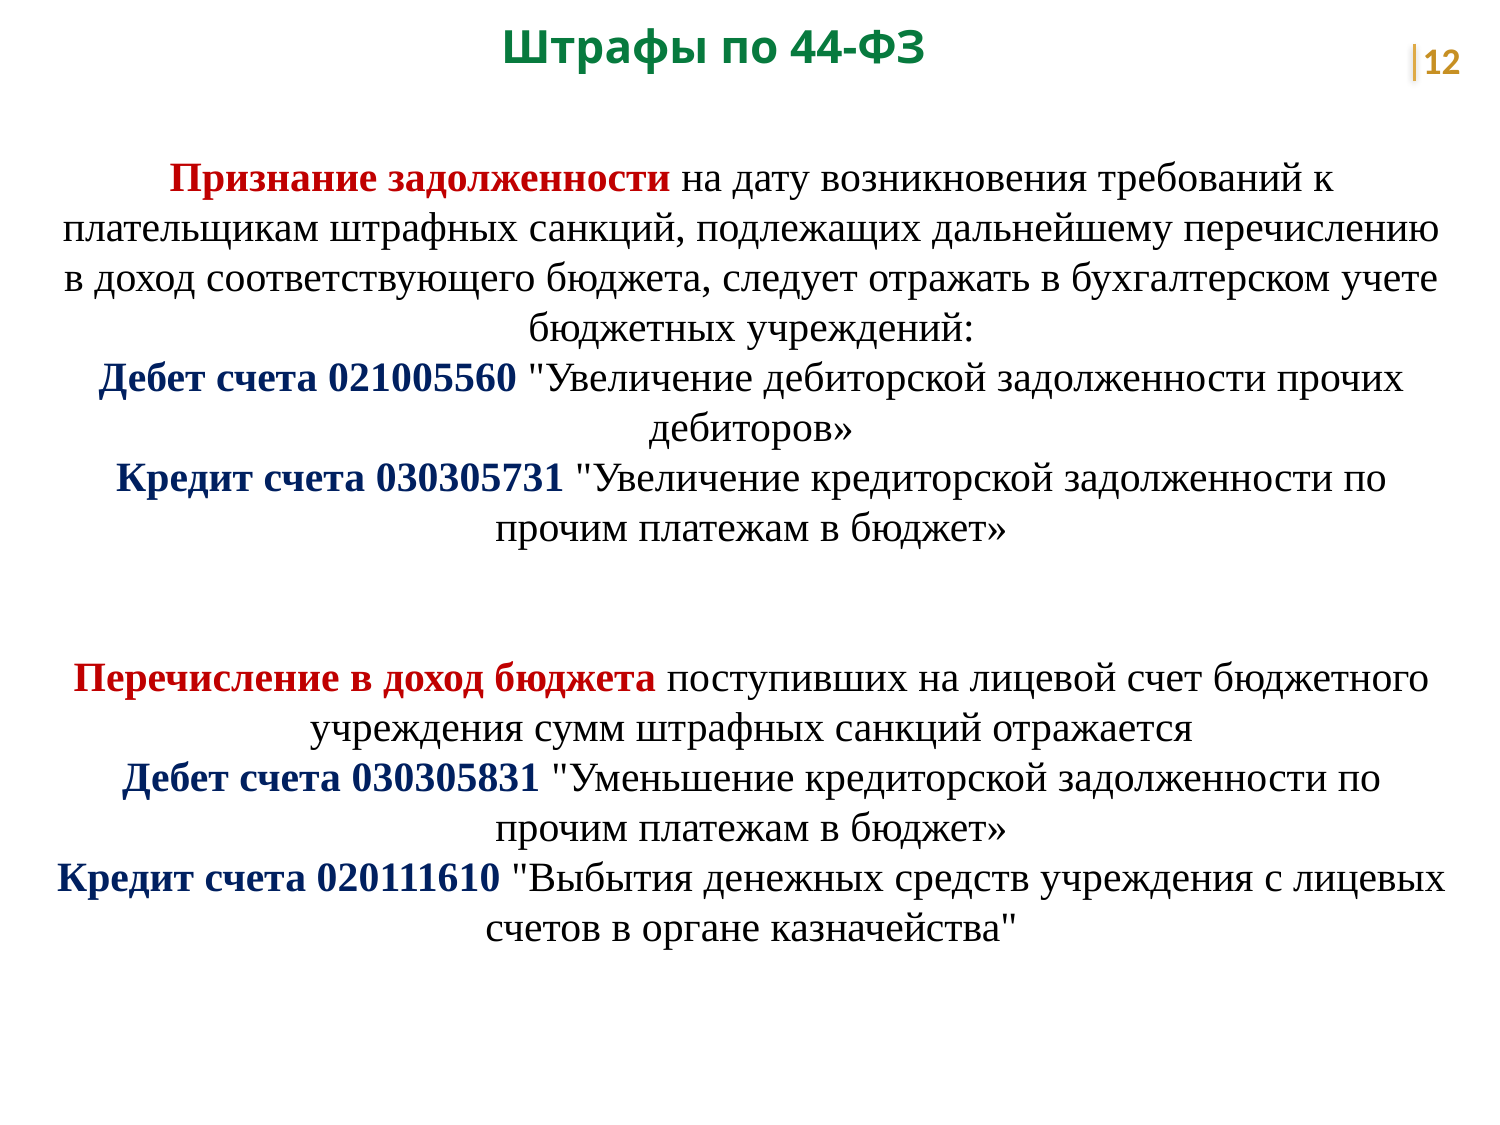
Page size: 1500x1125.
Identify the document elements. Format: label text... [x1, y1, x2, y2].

text_box Штрафы по 44-ФЗ [73, 10, 1345, 81]
slide_number 12 [1407, 29, 1500, 90]
text_box Признание задолженности на дату возникновения требований к плательщикам штрафных санкций, подлежащих дальнейшему перечислению в доход соответствующего бюджета, следует отражать в бухгалтерском учете бюджетных учреждений: Дебет счета 021005560 "Увеличение дебиторской задолженности прочих дебиторов» Кредит счета 030305731 "Увеличение кредиторской задолженности по прочим платежам в бюджет» Перечисление в доход бюджета поступивших на лицевой счет бюджетного учреждения сумм штрафных санкций отражается Дебет счета 030305831 "Уменьшение кредиторской задолженности по прочим платежам в бюджет» Кредит счета 020111610 "Выбытия денежных средств учреждения с лицевых счетов в органе казначейства" [39, 123, 1464, 1026]
